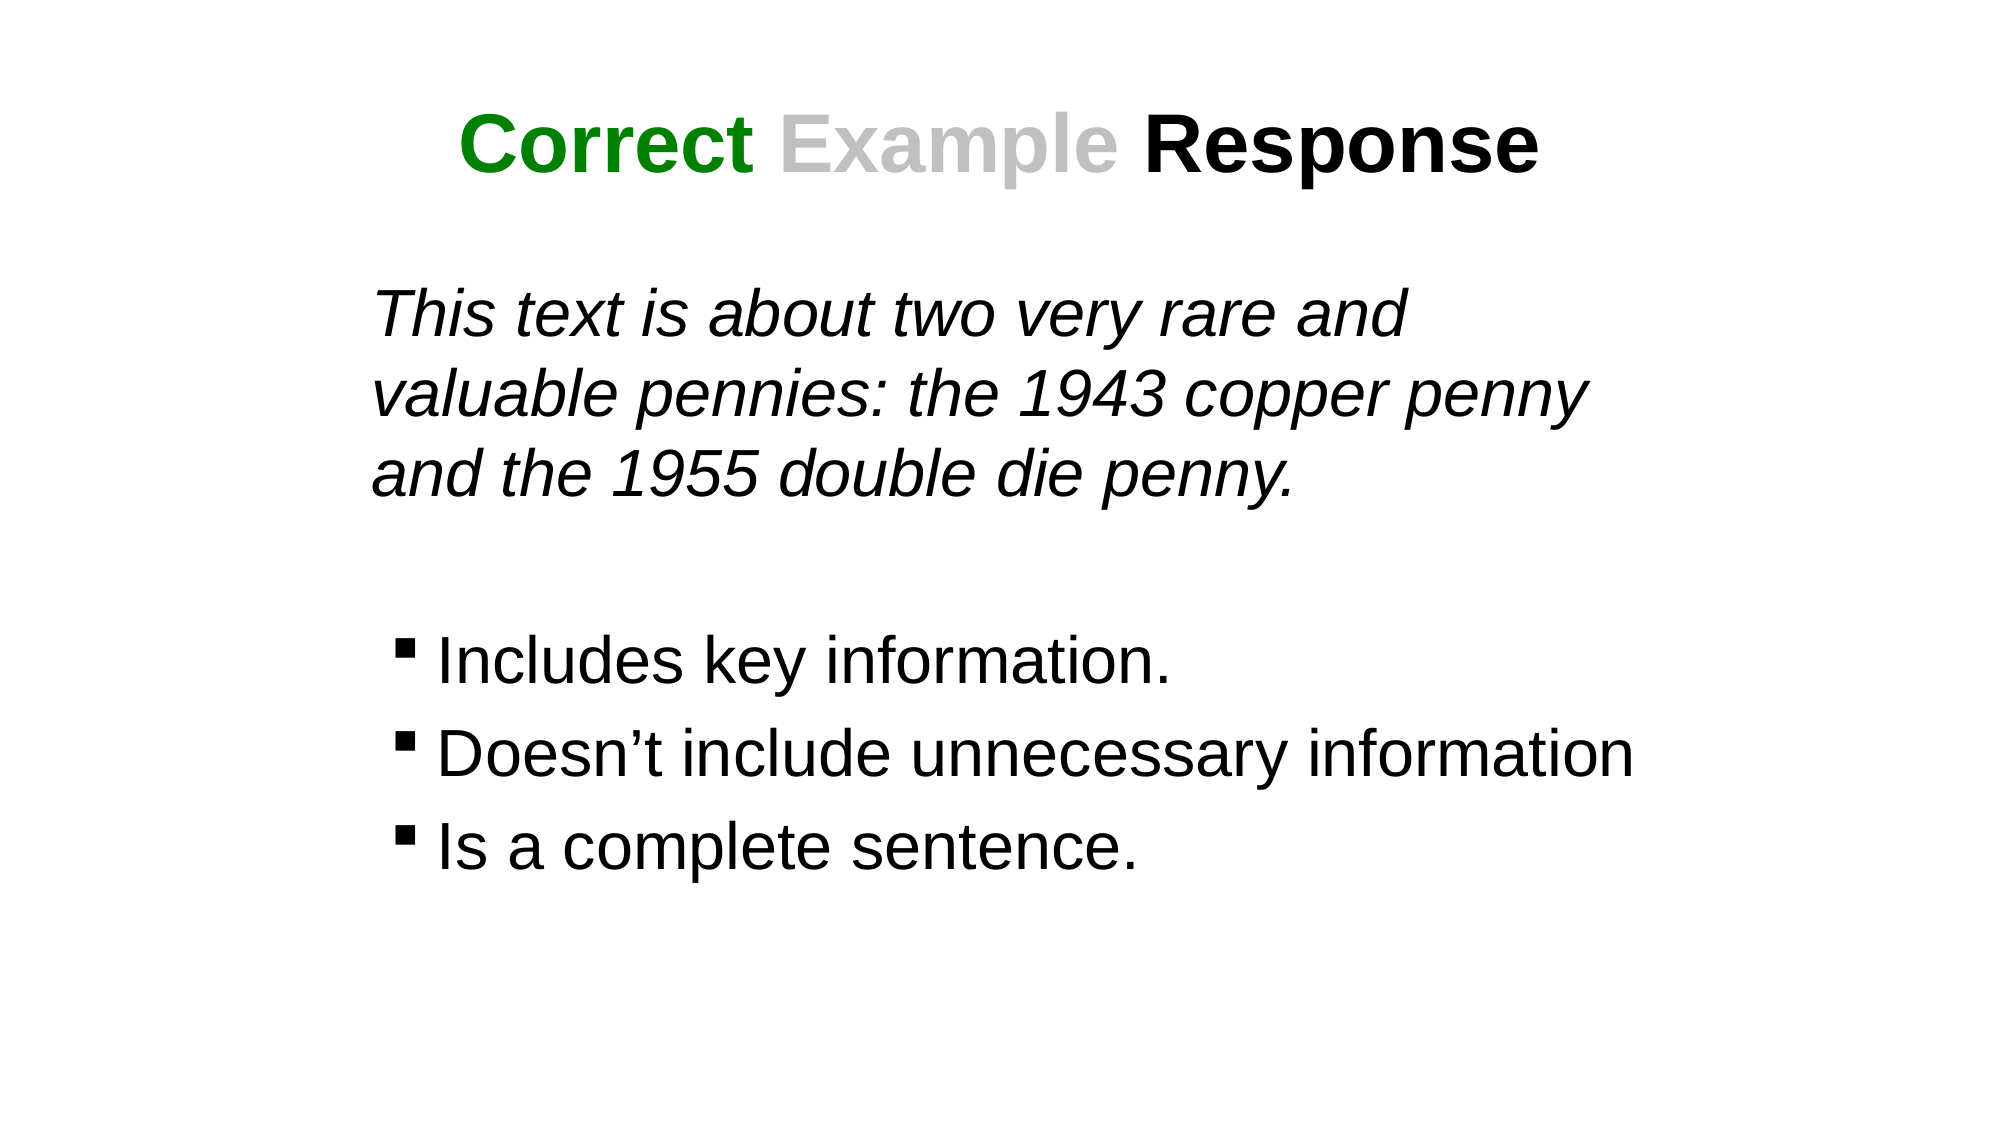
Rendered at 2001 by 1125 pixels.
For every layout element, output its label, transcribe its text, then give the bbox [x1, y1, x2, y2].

list This text is about two very rare and valuable pennies: the 1943 copper penny and the 1955 double die penny. Includes key information. Doesn’t include unnecessary information Is a complete sentence. [300, 262, 1675, 1005]
title Correct Example Response [99, 45, 1900, 233]
